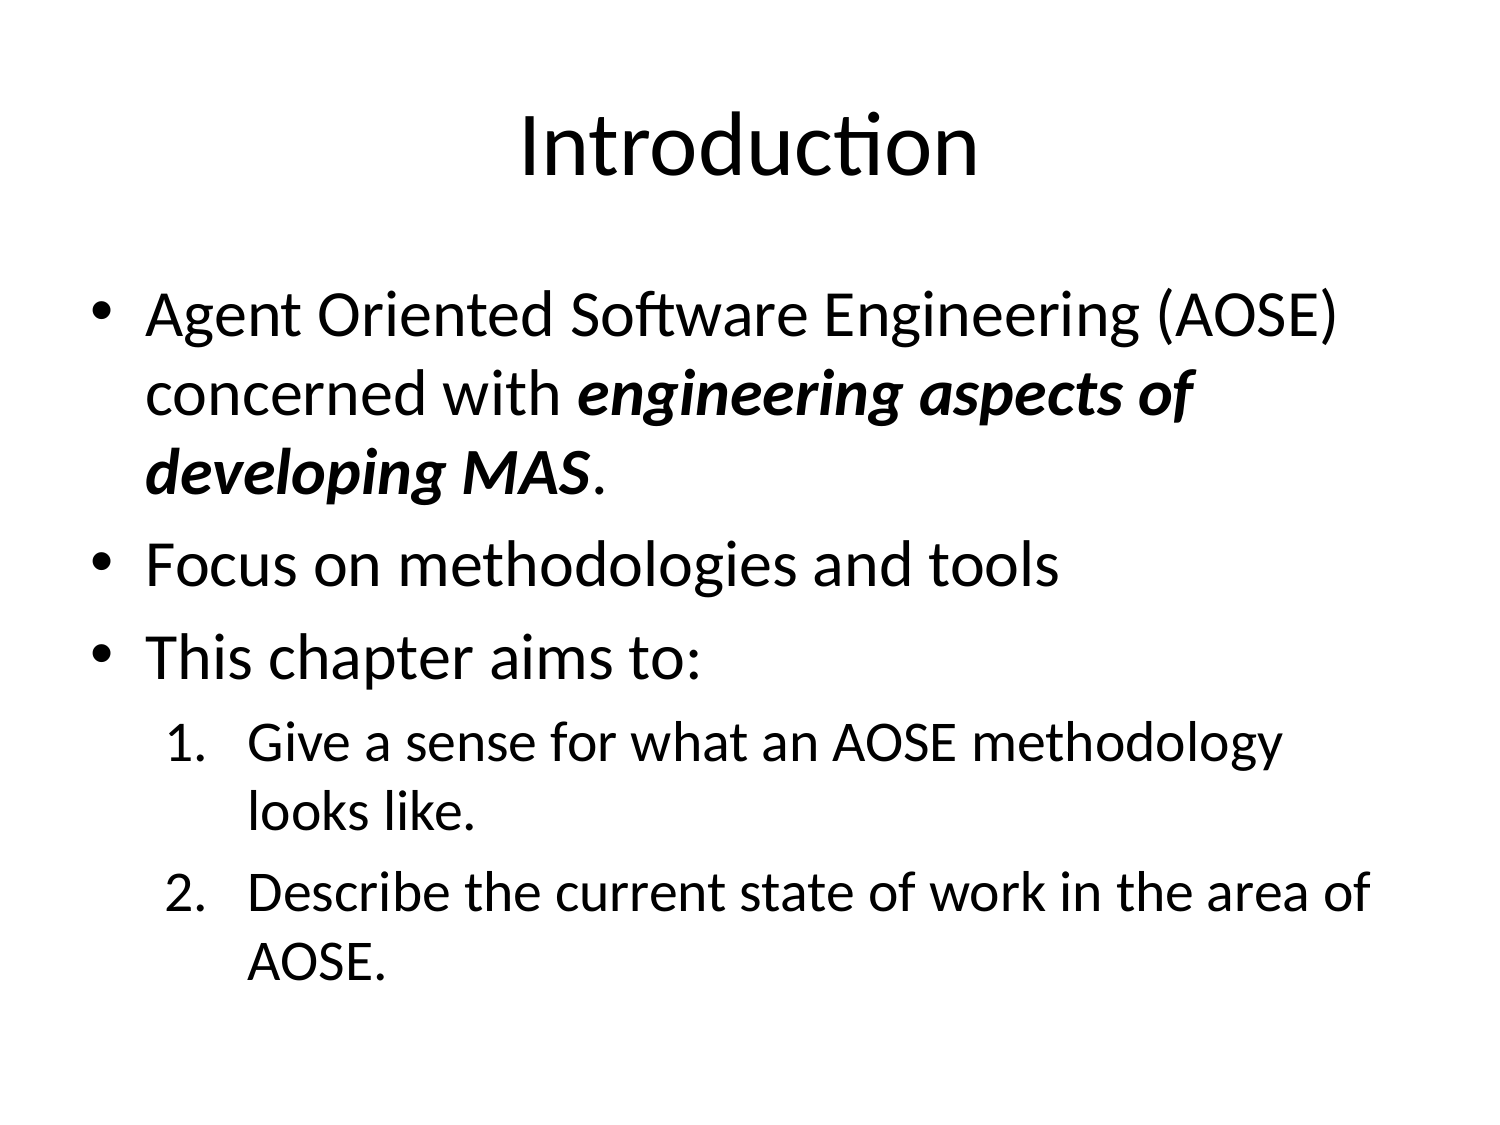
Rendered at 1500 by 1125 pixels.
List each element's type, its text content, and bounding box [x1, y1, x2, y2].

list Agent Oriented Software Engineering (AOSE) concerned with engineering aspects of developing MAS. Focus on methodologies and tools This chapter aims to: Give a sense for what an AOSE methodology looks like. Describe the current state of work in the area of AOSE. [75, 262, 1425, 1005]
title Introduction [75, 45, 1425, 233]
